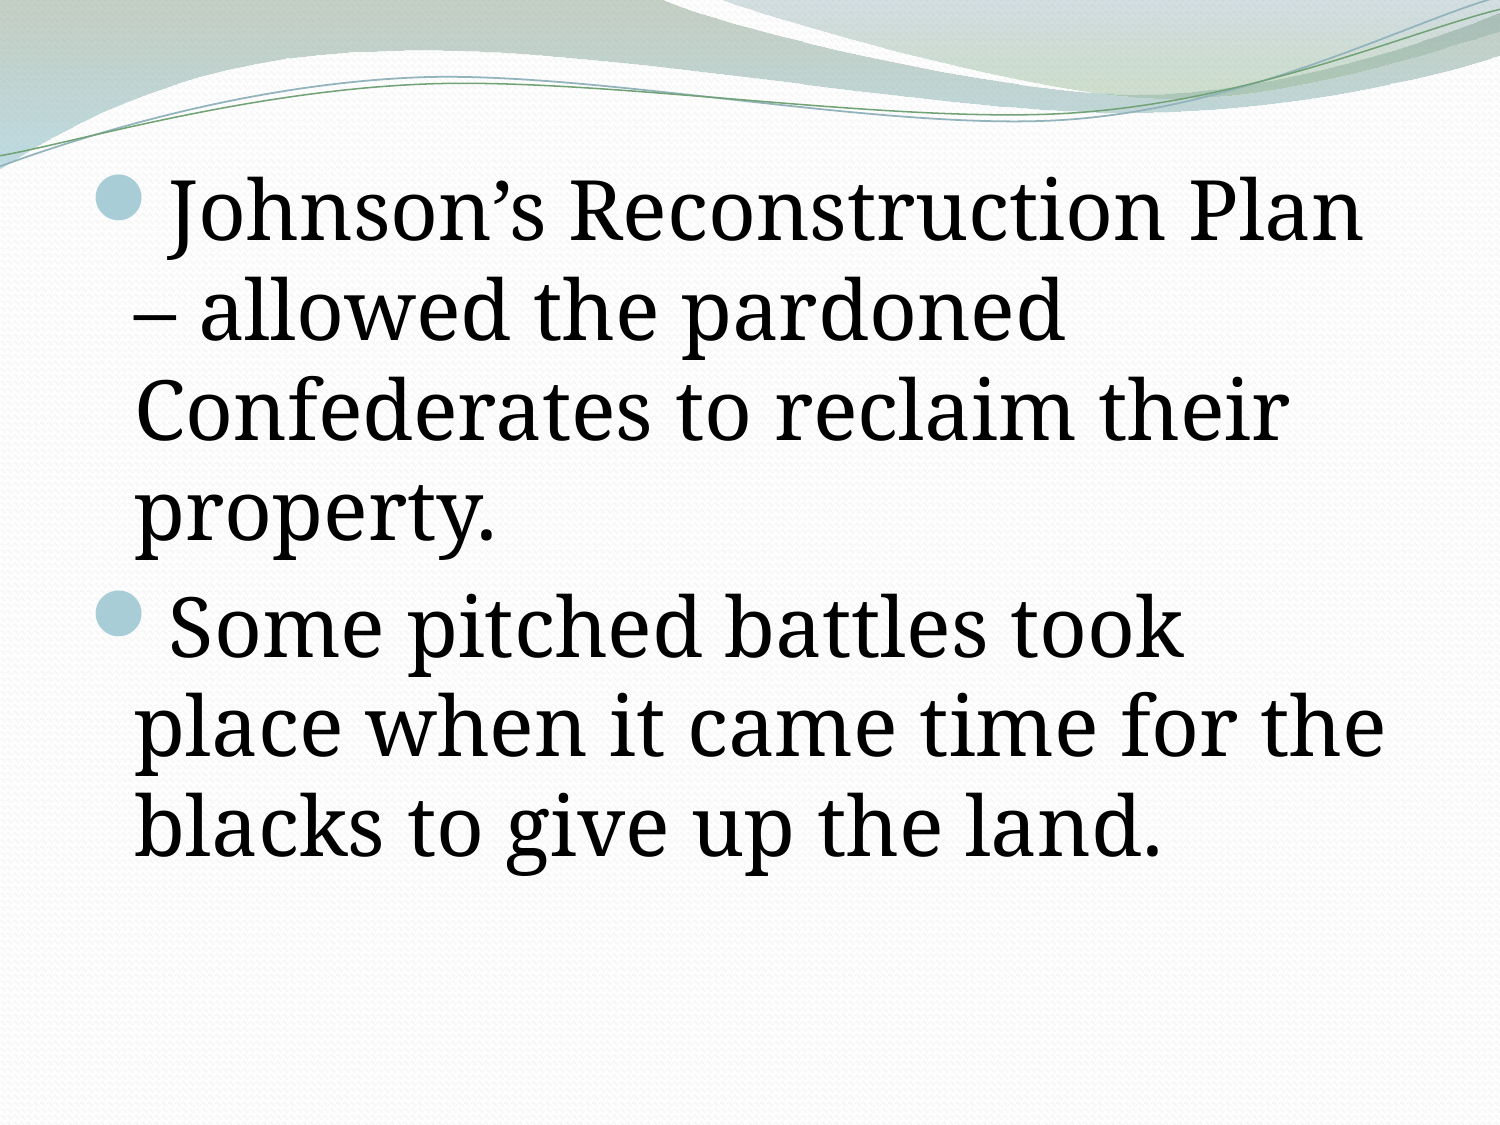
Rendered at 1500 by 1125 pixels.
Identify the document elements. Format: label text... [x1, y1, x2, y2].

list Johnson’s Reconstruction Plan – allowed the pardoned Confederates to reclaim their property. Some pitched battles took place when it came time for the blacks to give up the land. [75, 149, 1425, 1038]
